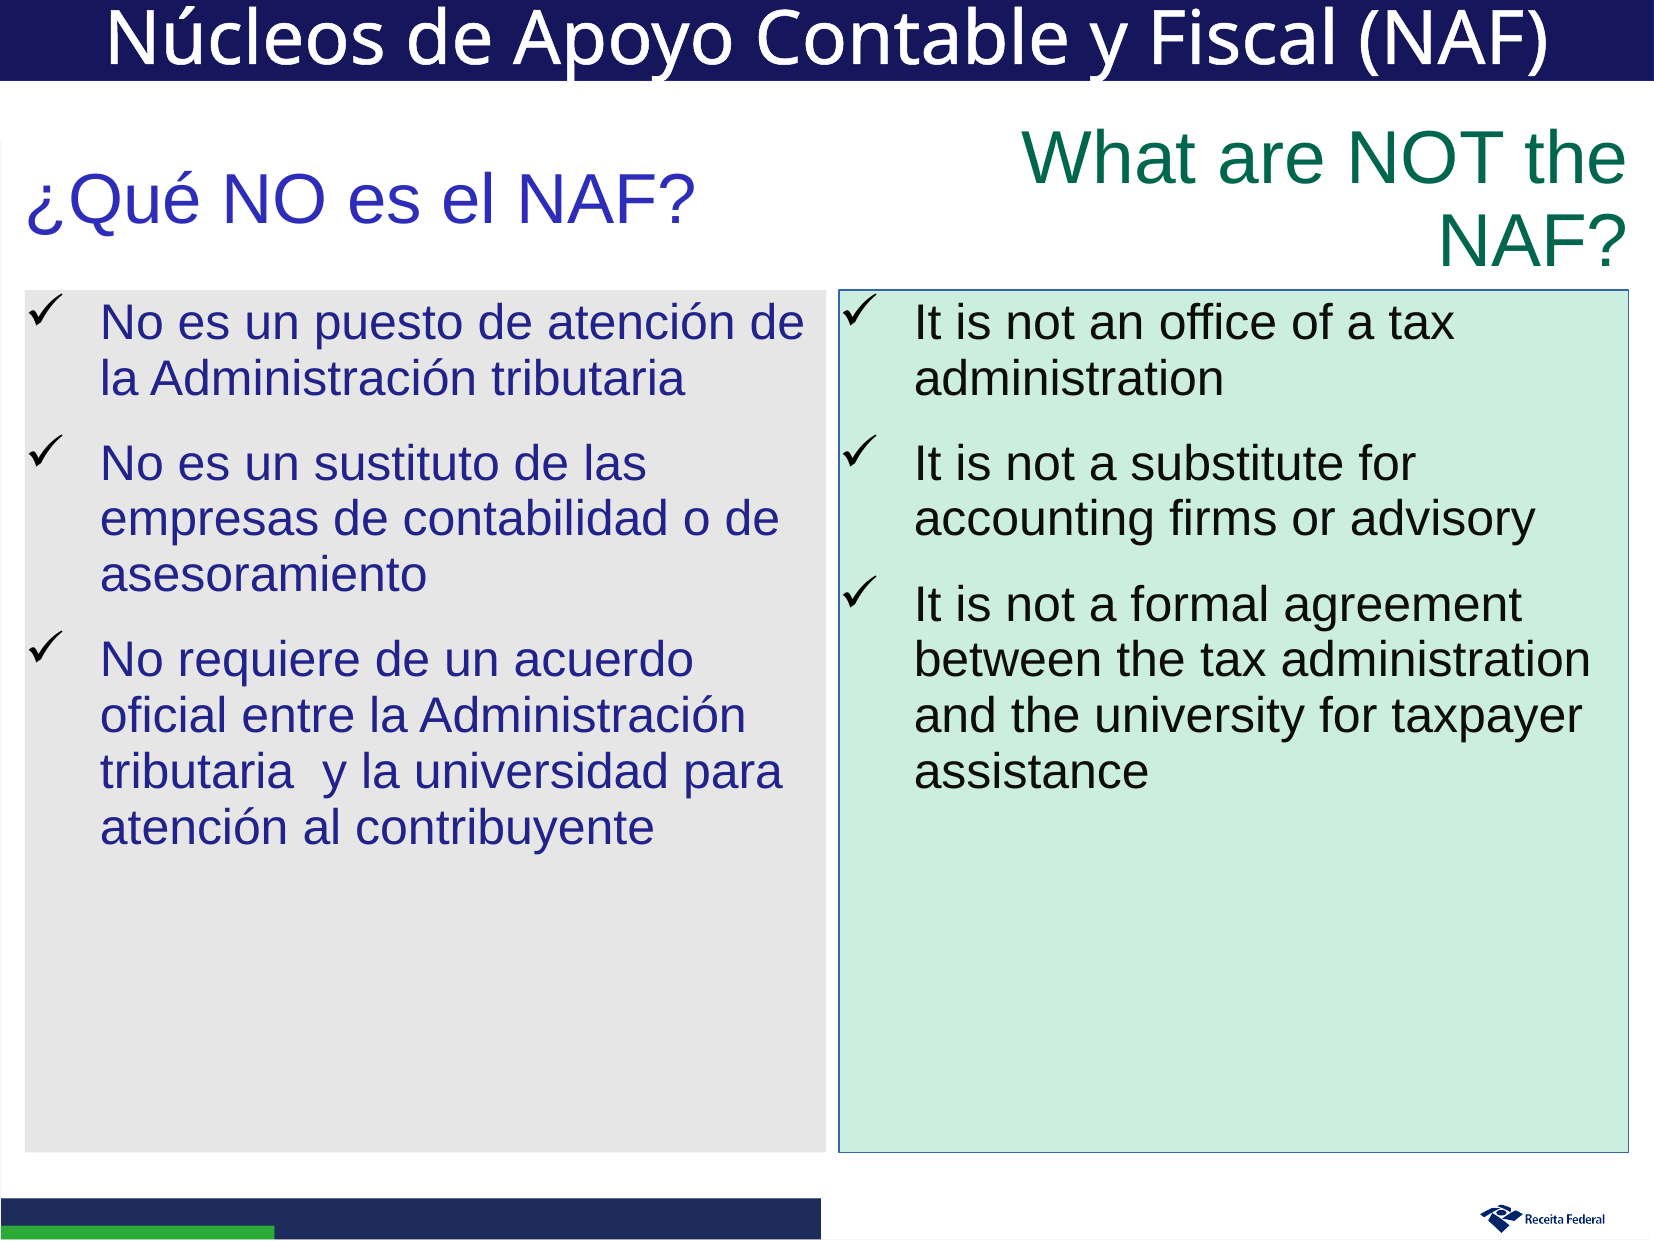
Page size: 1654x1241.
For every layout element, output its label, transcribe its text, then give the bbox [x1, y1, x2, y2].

list It is not an office of a tax administration It is not a substitute for accounting firms or advisory It is not a formal agreement between the tax administration and the university for taxpayer assistance [838, 290, 1629, 1153]
picture [0, 140, 1651, 1240]
text_box Núcleos de Apoyo Contable y Fiscal (NAF) [0, 0, 1654, 81]
list No es un puesto de atención de la Administración tributaria No es un sustituto de las empresas de contabilidad o de asesoramiento No requiere de un acuerdo oficial entre la Administración tributaria y la universidad para atención al contribuyente [24, 290, 827, 1153]
text_box What are NOT the NAF? [838, 116, 1629, 284]
title ¿Qué NO es el NAF? [24, 96, 812, 304]
